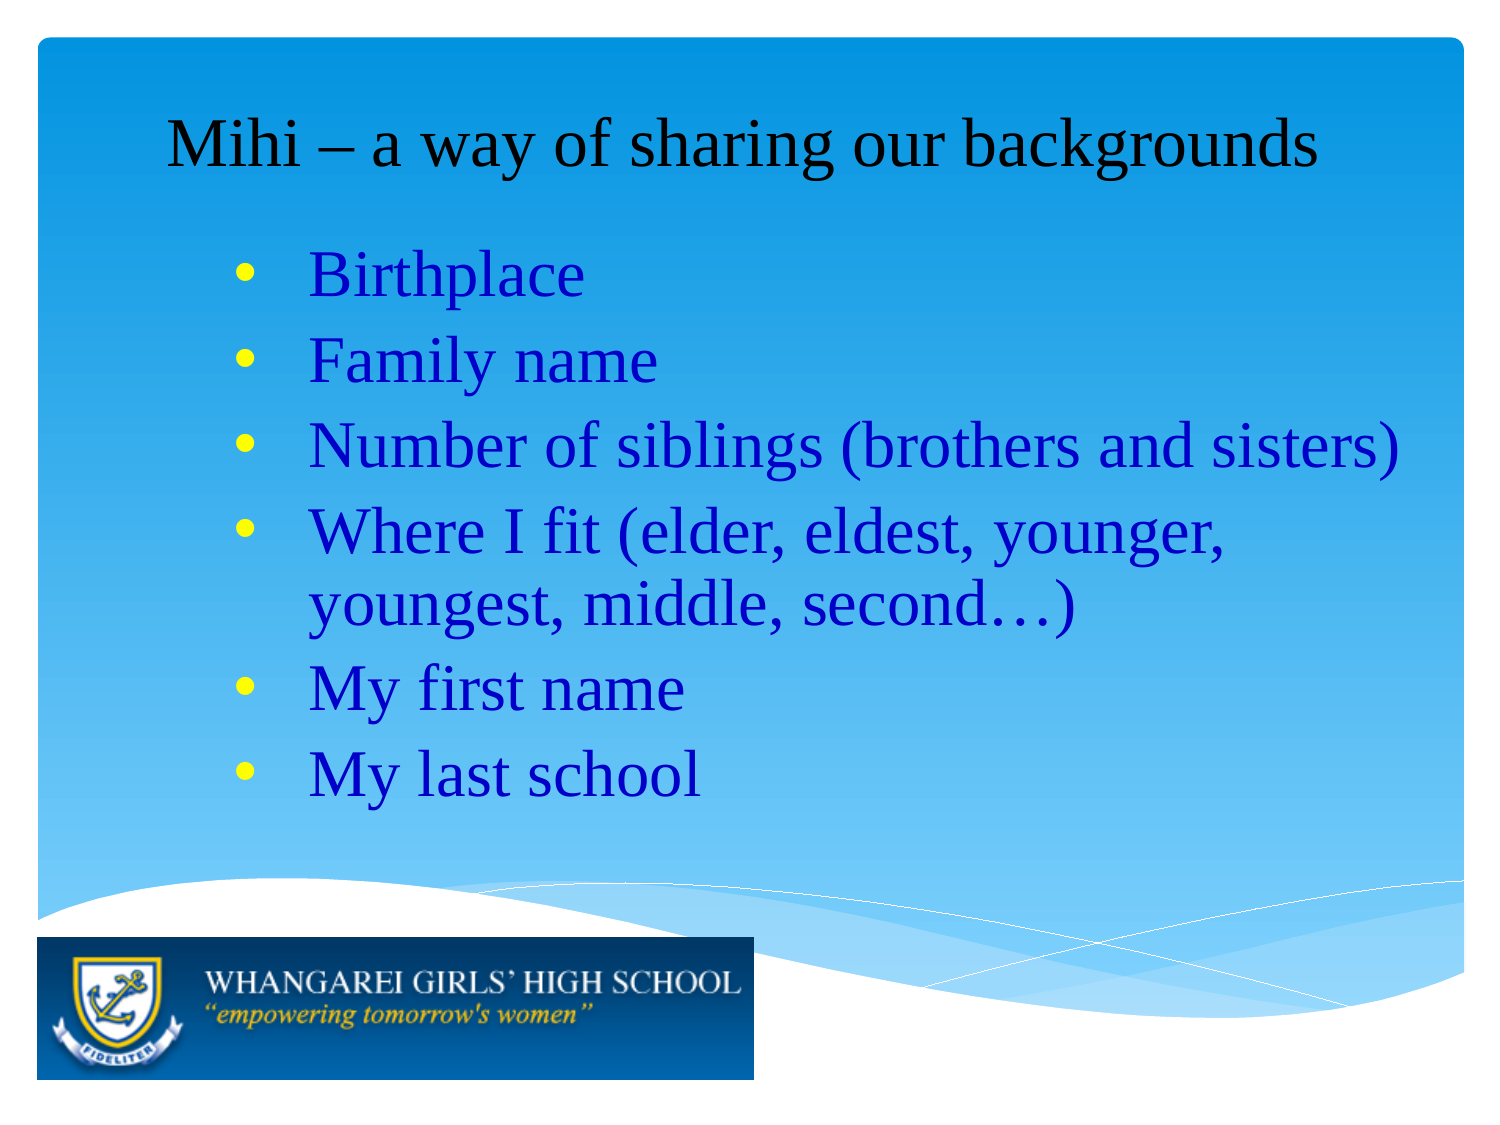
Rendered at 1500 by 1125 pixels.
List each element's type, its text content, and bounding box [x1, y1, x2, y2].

picture [37, 937, 754, 1080]
text_box Birthplace Family name Number of siblings (brothers and sisters) Where I fit (elder, eldest, younger, youngest, middle, second…) My first name My last school [218, 231, 1471, 958]
text_box Mihi – a way of sharing our backgrounds [138, 87, 1350, 188]
